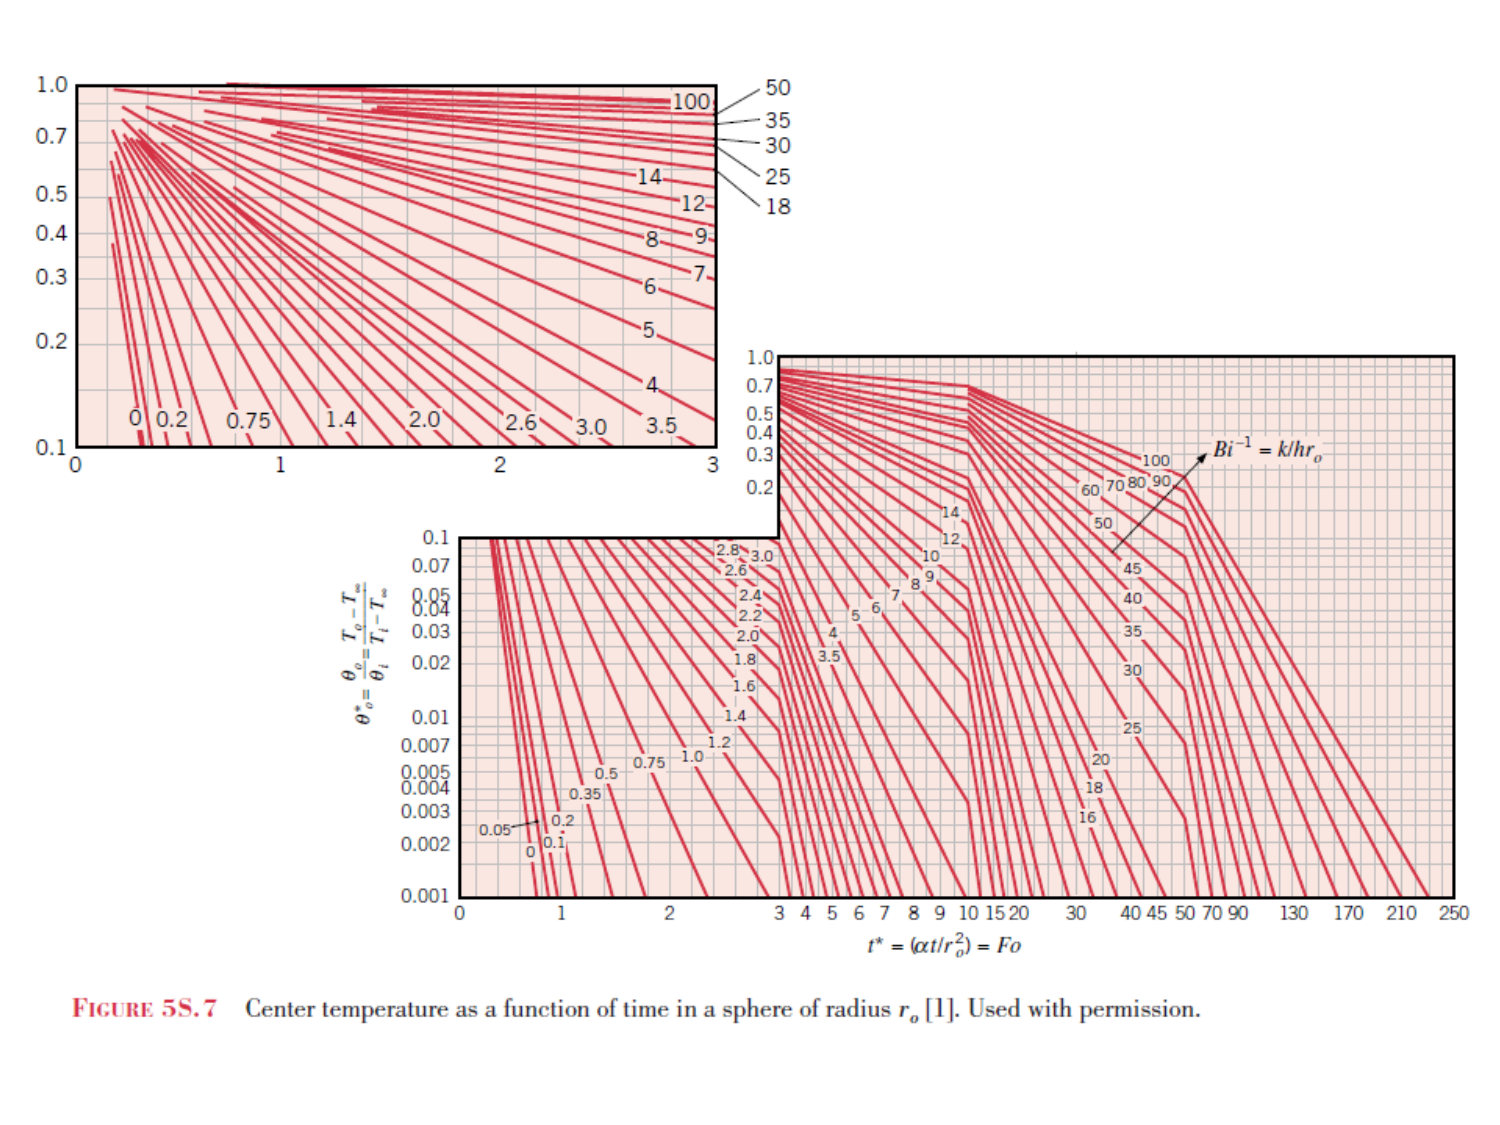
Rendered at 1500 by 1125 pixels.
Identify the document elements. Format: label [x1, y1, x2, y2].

picture [12, 50, 1487, 1075]
